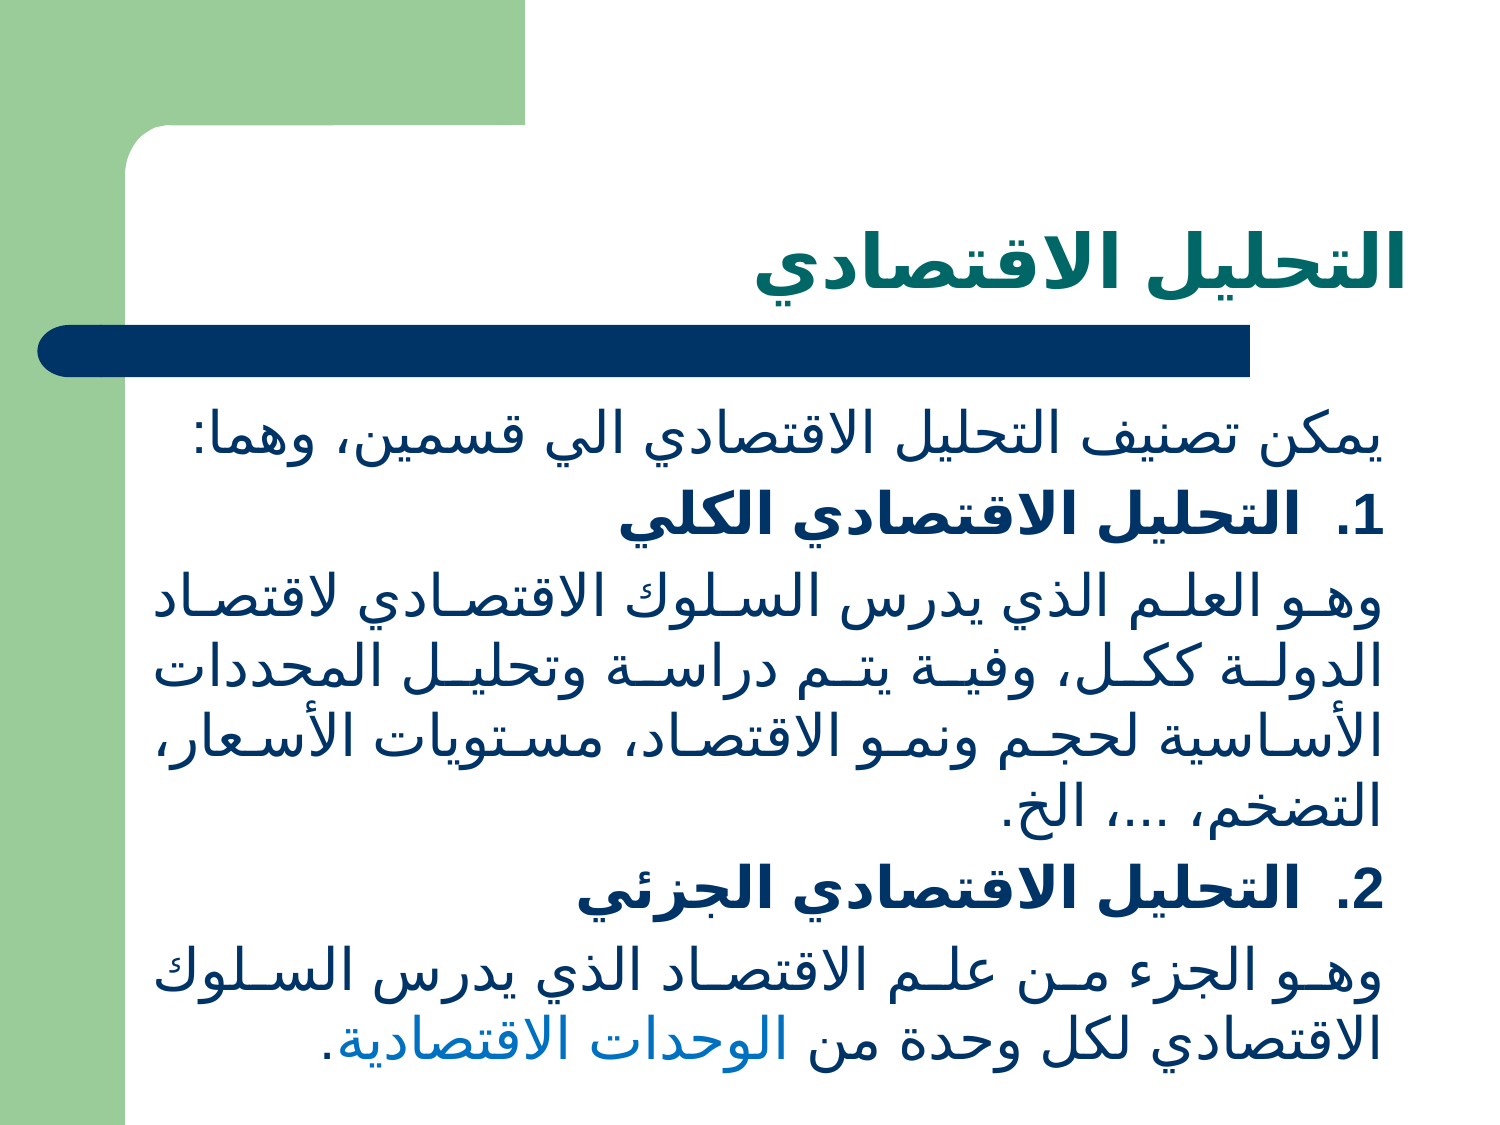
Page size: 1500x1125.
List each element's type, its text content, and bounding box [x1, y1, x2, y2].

title التحليل الاقتصادي [125, 125, 1425, 313]
list يمكن تصنيف التحليل الاقتصادي الي قسمين، وهما: 1. التحليل الاقتصادي الكلي وهو العلم الذي يدرس السلوك الاقتصادي لاقتصاد الدولة ككل، وفية يتم دراسة وتحليل المحددات الأساسية لحجم ونمو الاقتصاد، مستويات الأسعار، التضخم، ...، الخ. 2. التحليل الاقتصادي الجزئي وهو الجزء من علم الاقتصاد الذي يدرس السلوك الاقتصادي لكل وحدة من الوحدات الاقتصادية. [137, 387, 1400, 999]
